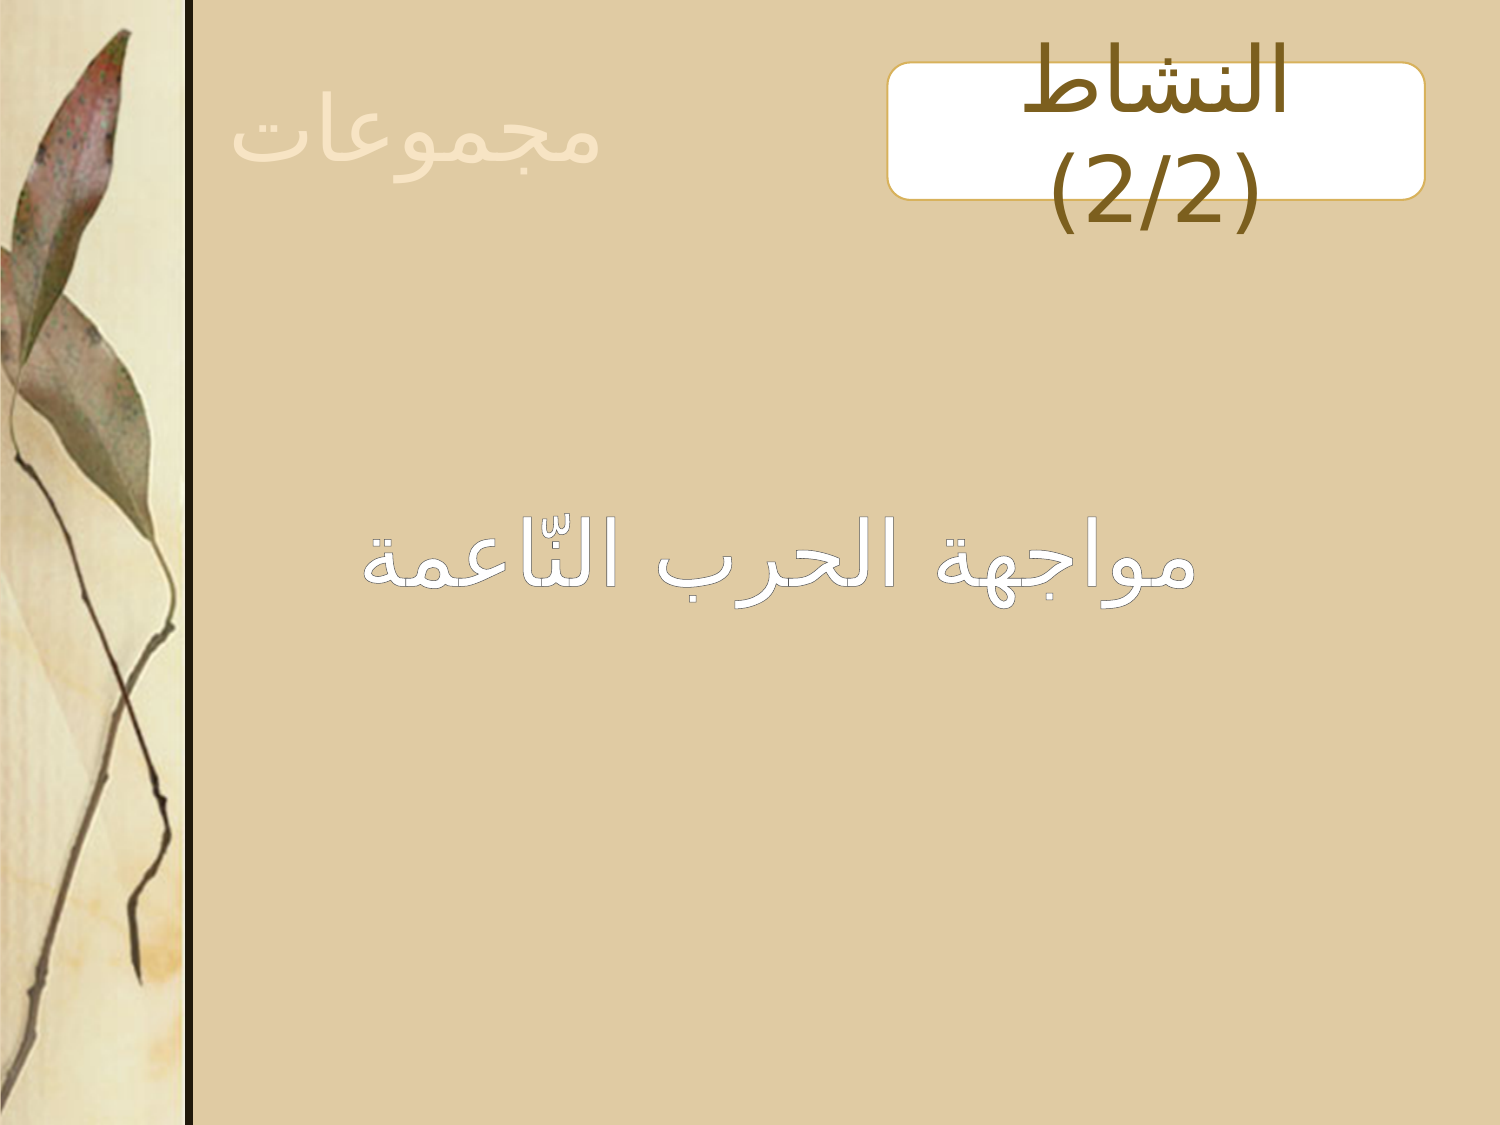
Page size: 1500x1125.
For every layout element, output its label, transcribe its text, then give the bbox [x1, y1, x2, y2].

text_box مواجهة الحرب النّاعمة [262, 487, 1217, 613]
text_box مجموعات [213, 62, 622, 188]
picture [0, 0, 185, 1125]
text_box النشاط (2/2) [886, 61, 1426, 201]
